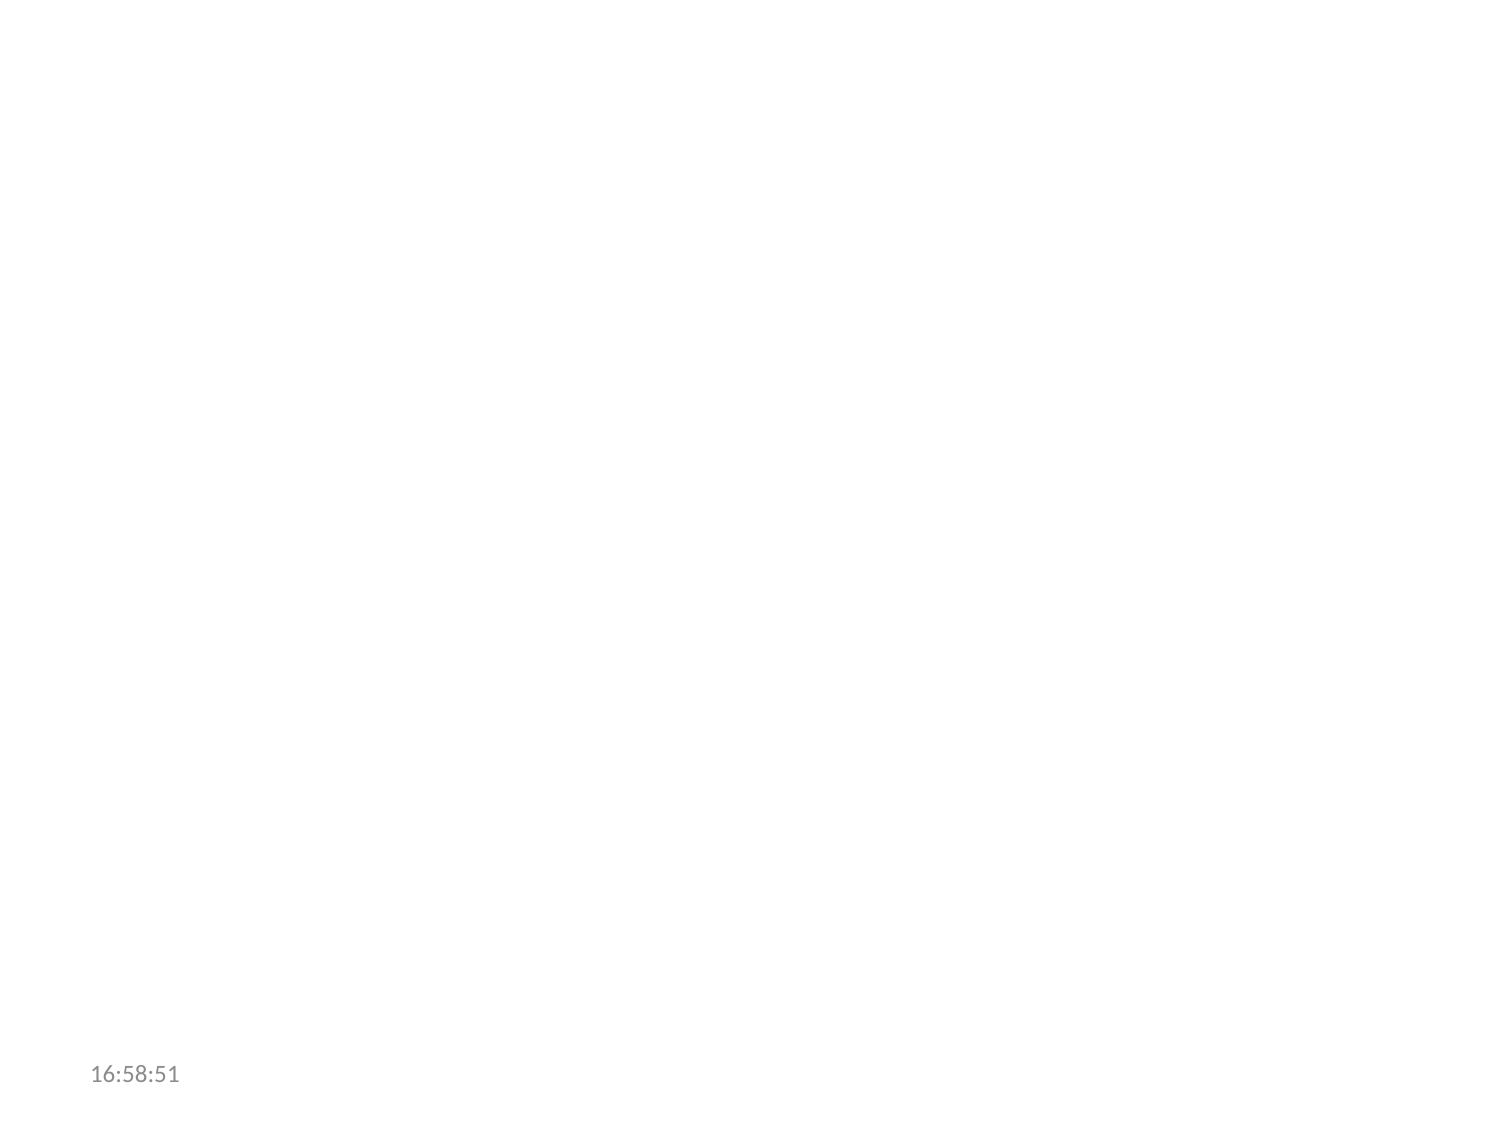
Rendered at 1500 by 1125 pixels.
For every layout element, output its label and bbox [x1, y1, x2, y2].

slide_number [75, 1042, 425, 1103]
